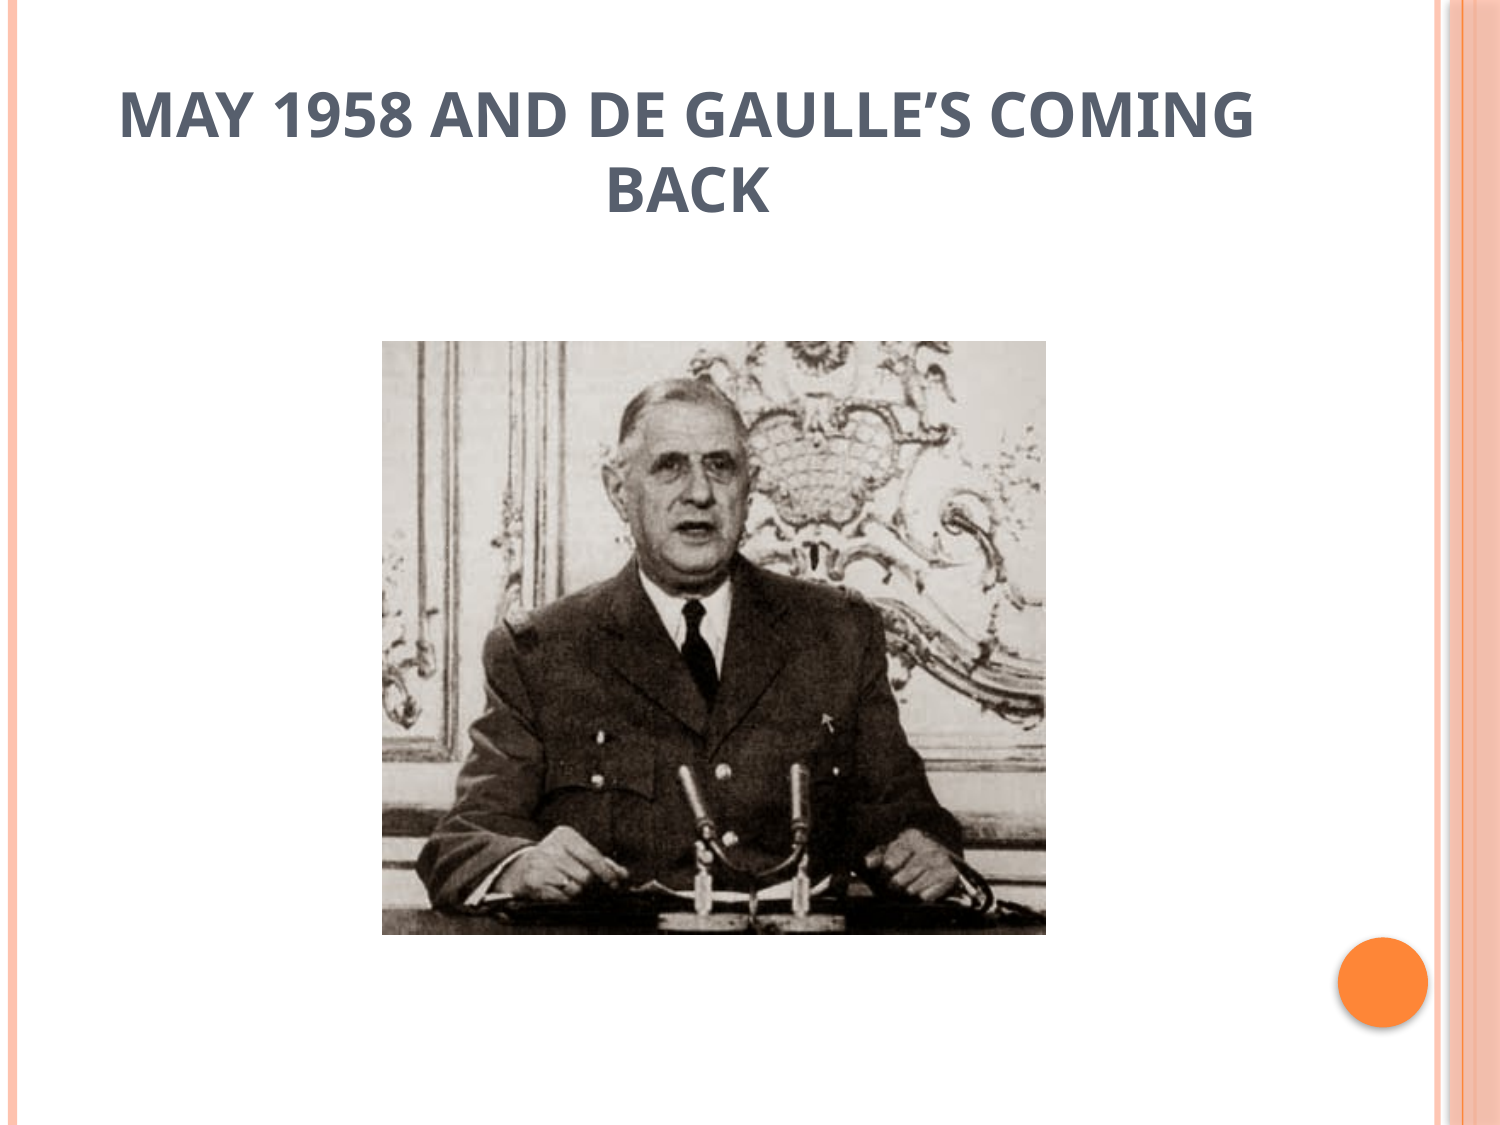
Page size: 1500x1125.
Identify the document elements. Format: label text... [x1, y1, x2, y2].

title MAY 1958 AND DE GAULLE’S COMING BACK [75, 45, 1300, 233]
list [382, 341, 1046, 936]
